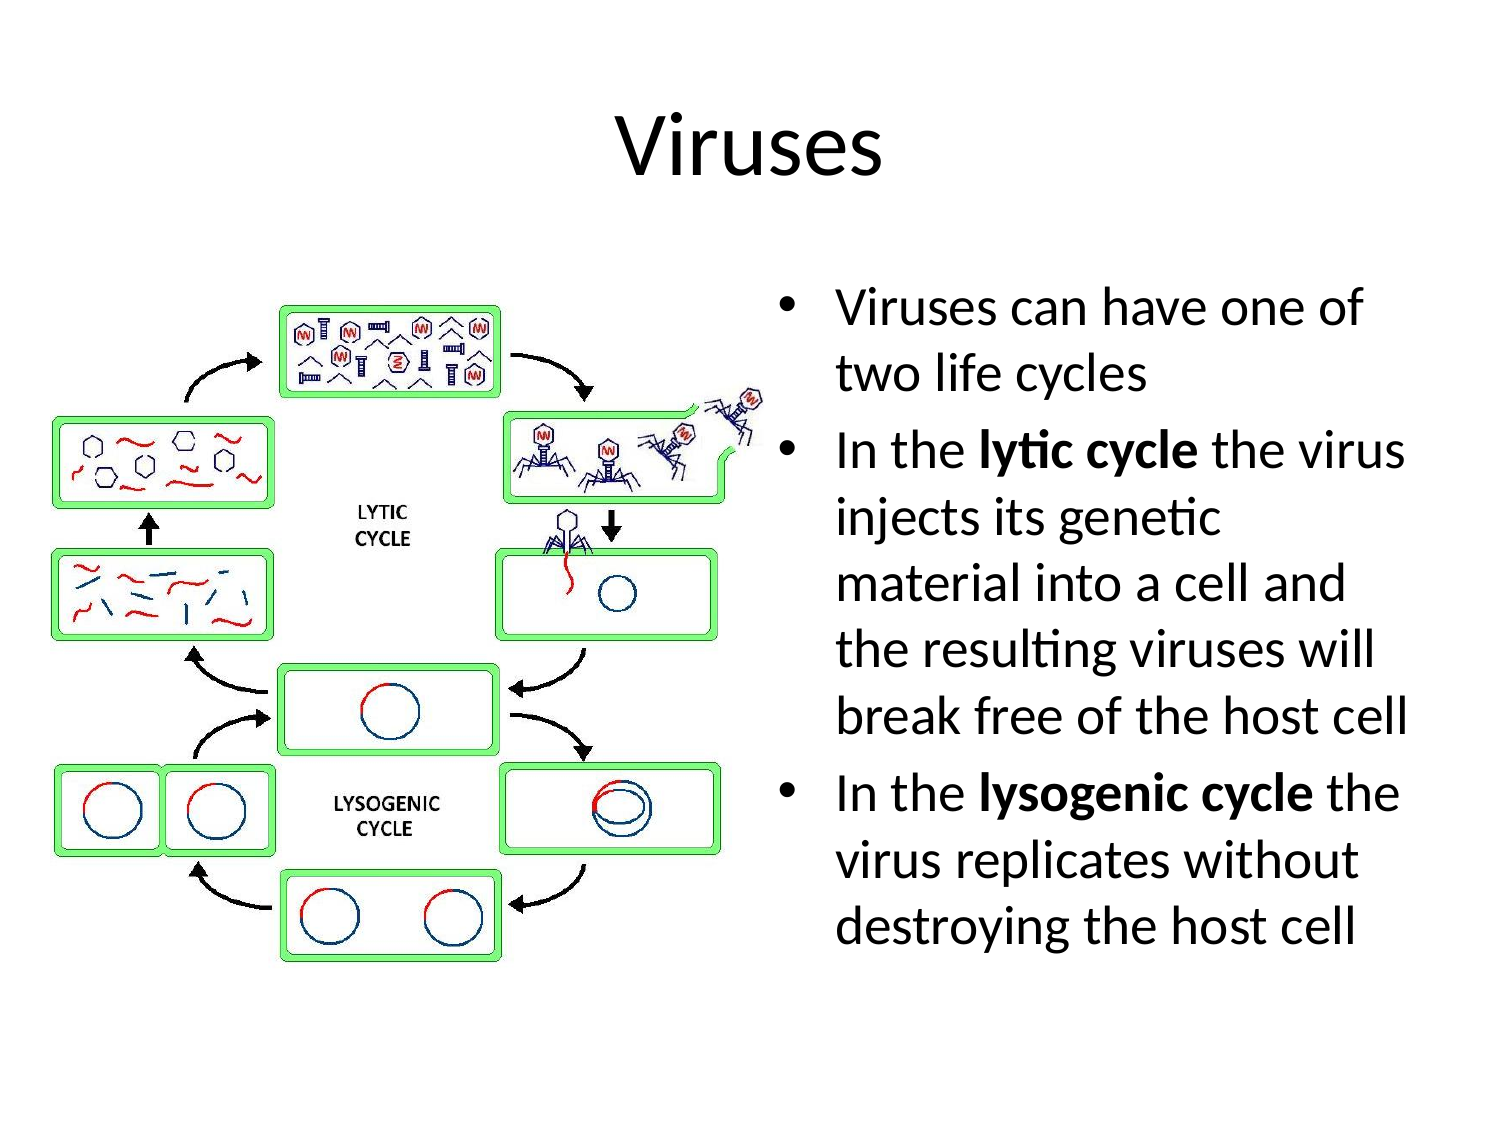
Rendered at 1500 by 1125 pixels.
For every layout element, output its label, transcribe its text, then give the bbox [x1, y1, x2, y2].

picture [49, 299, 764, 976]
list Viruses can have one of two life cycles In the lytic cycle the virus injects its genetic material into a cell and the resulting viruses will break free of the host cell In the lysogenic cycle the virus replicates without destroying the host cell [762, 262, 1425, 1005]
title Viruses [75, 45, 1425, 233]
